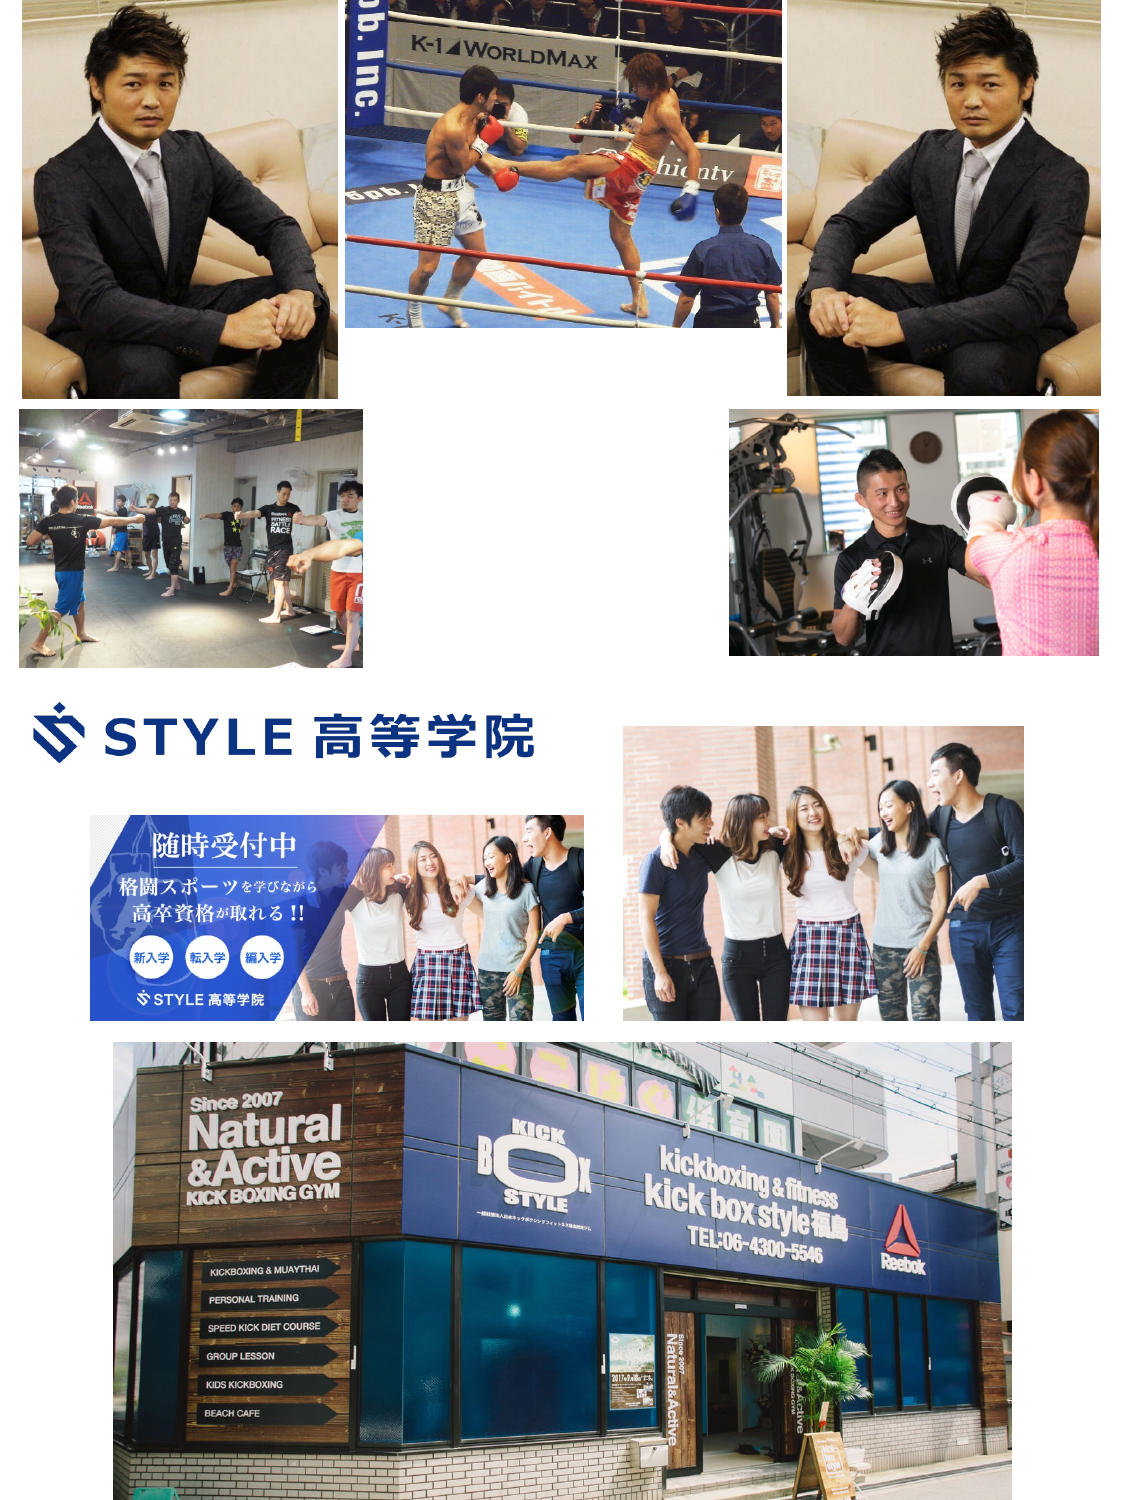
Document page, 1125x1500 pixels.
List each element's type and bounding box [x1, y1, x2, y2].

picture [622, 726, 1024, 1021]
picture [729, 409, 1099, 656]
text_box [21, 683, 563, 807]
picture [89, 814, 584, 1022]
picture [786, 0, 1101, 396]
picture [21, 0, 339, 399]
picture [113, 1041, 1012, 1500]
picture [18, 409, 363, 668]
picture [344, 0, 782, 328]
